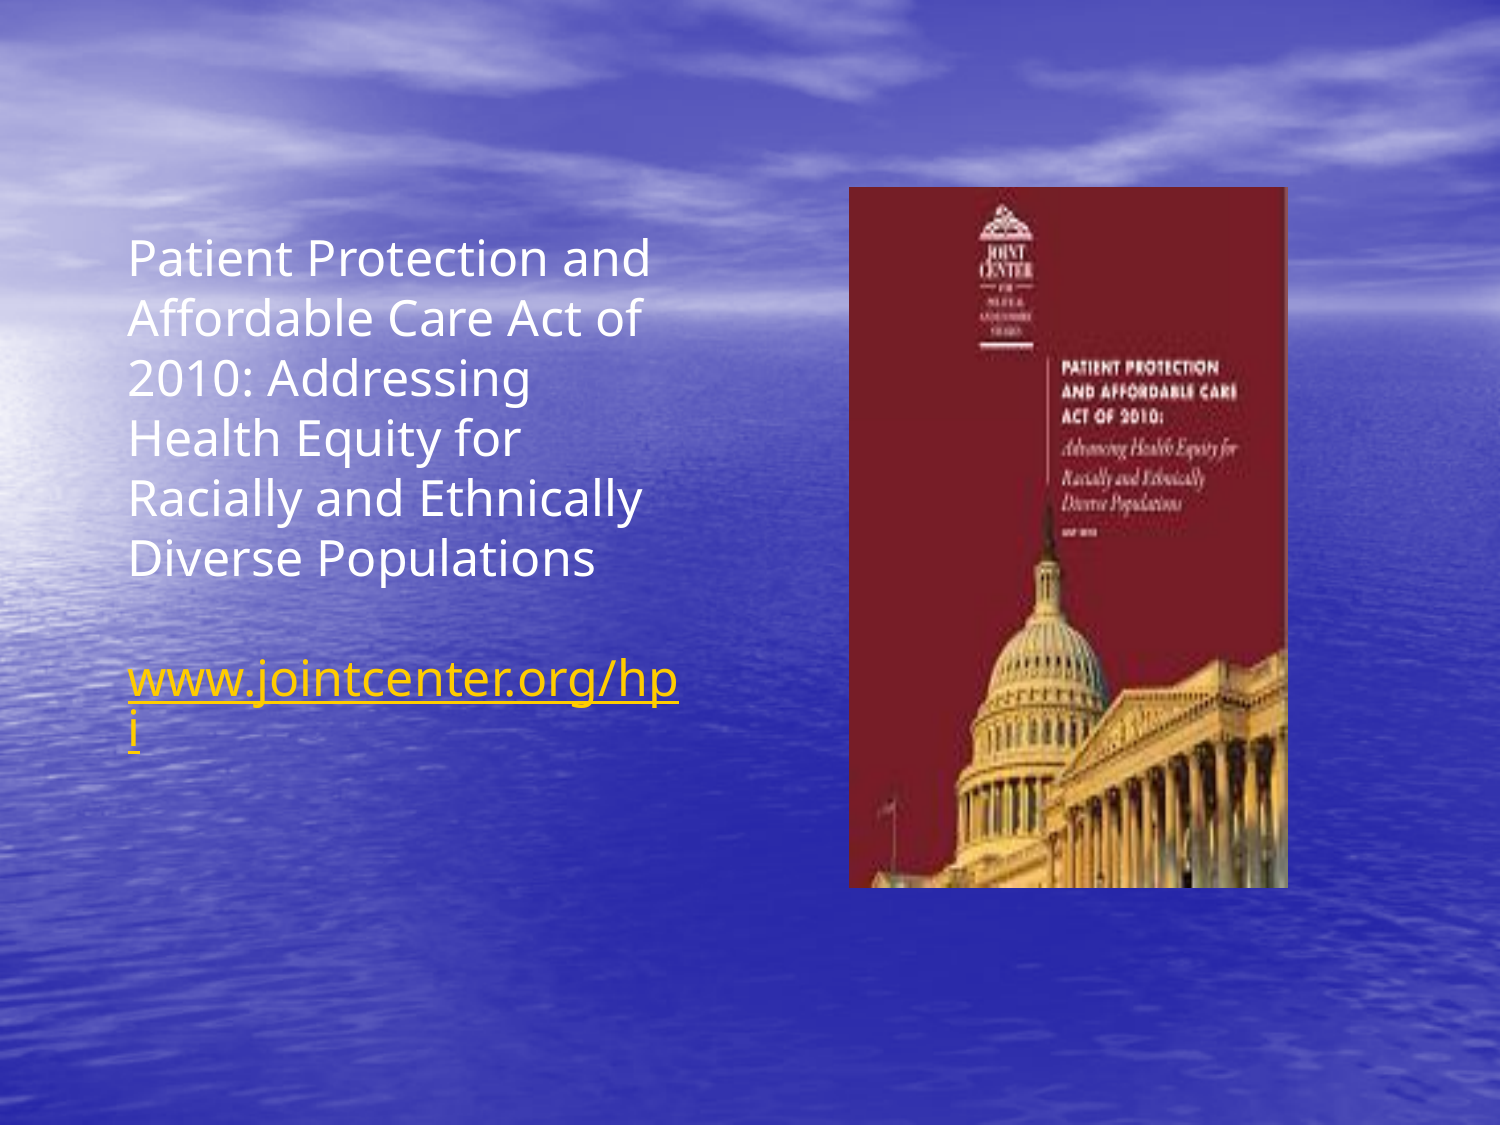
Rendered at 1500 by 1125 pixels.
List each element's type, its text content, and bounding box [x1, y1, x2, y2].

picture [849, 187, 1288, 888]
title Patient Protection and Affordable Care Act of 2010: Addressing Health Equity for Racially and Ethnically Diverse Populations www.jointcenter.org/hpi [112, 62, 701, 940]
